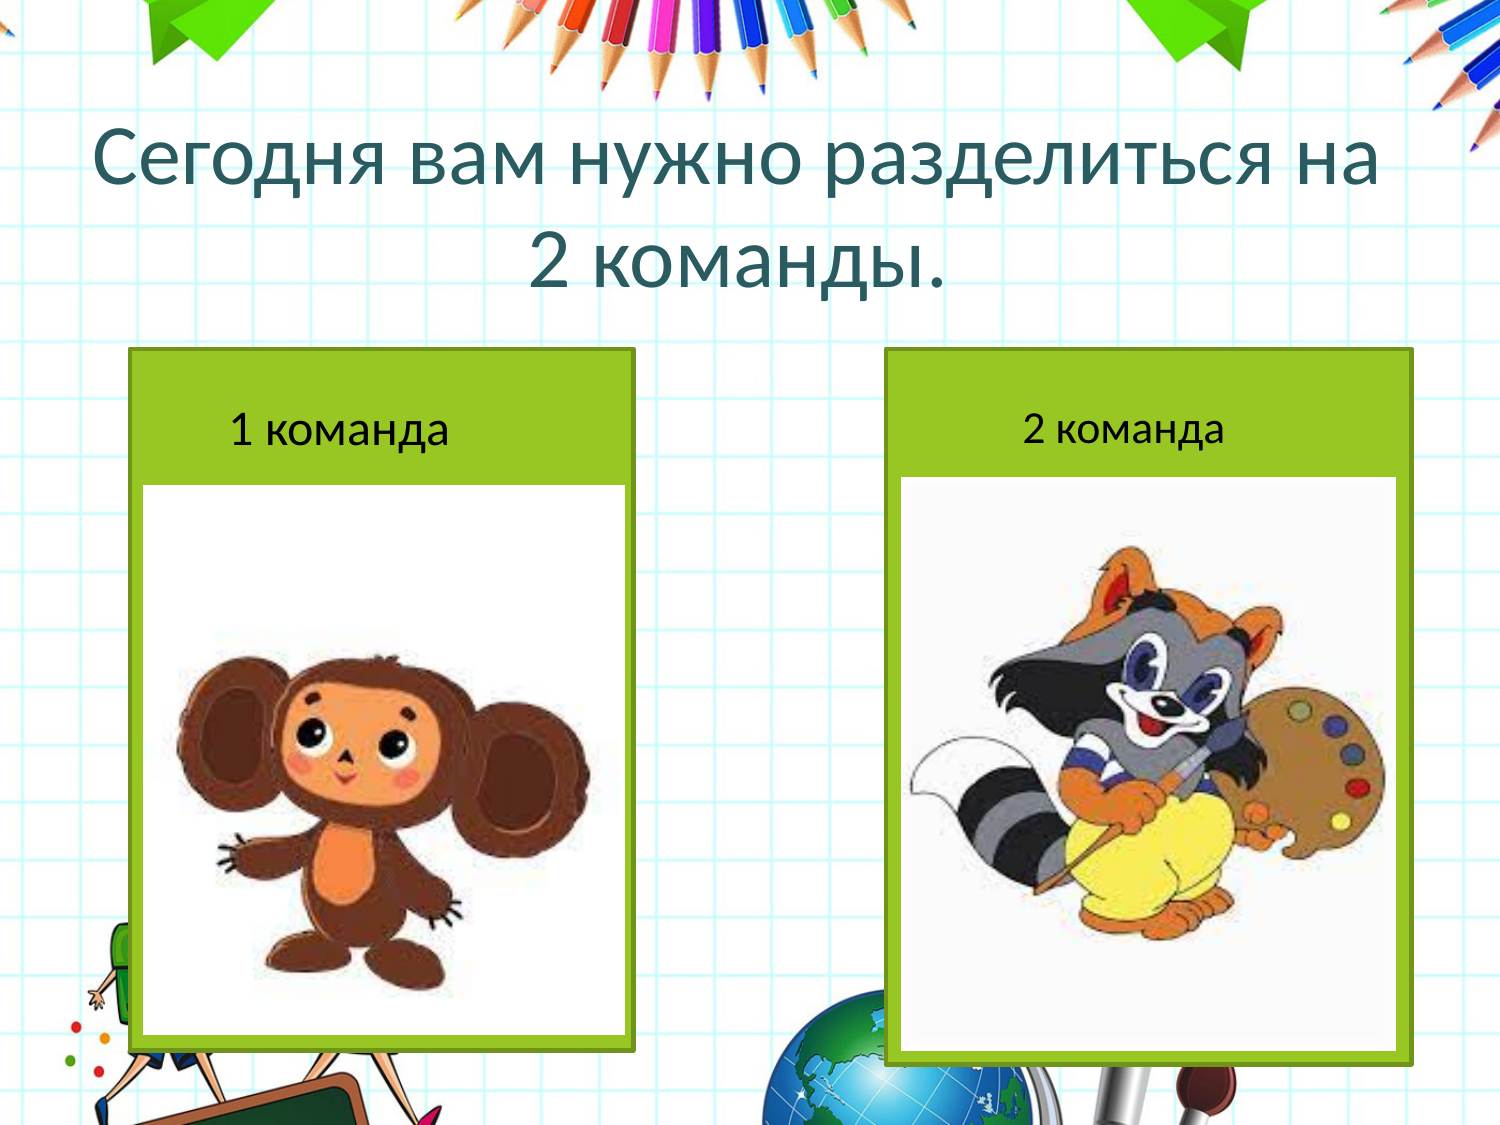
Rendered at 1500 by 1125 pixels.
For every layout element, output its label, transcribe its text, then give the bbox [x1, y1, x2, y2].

text_box [128, 347, 636, 1053]
picture [0, 0, 1500, 1125]
text_box 1 команда [213, 388, 666, 463]
text_box 2 команда [1007, 390, 1396, 461]
text_box [884, 347, 1414, 1067]
title Сегодня вам нужно разделиться на 2 команды. [64, 90, 1412, 314]
